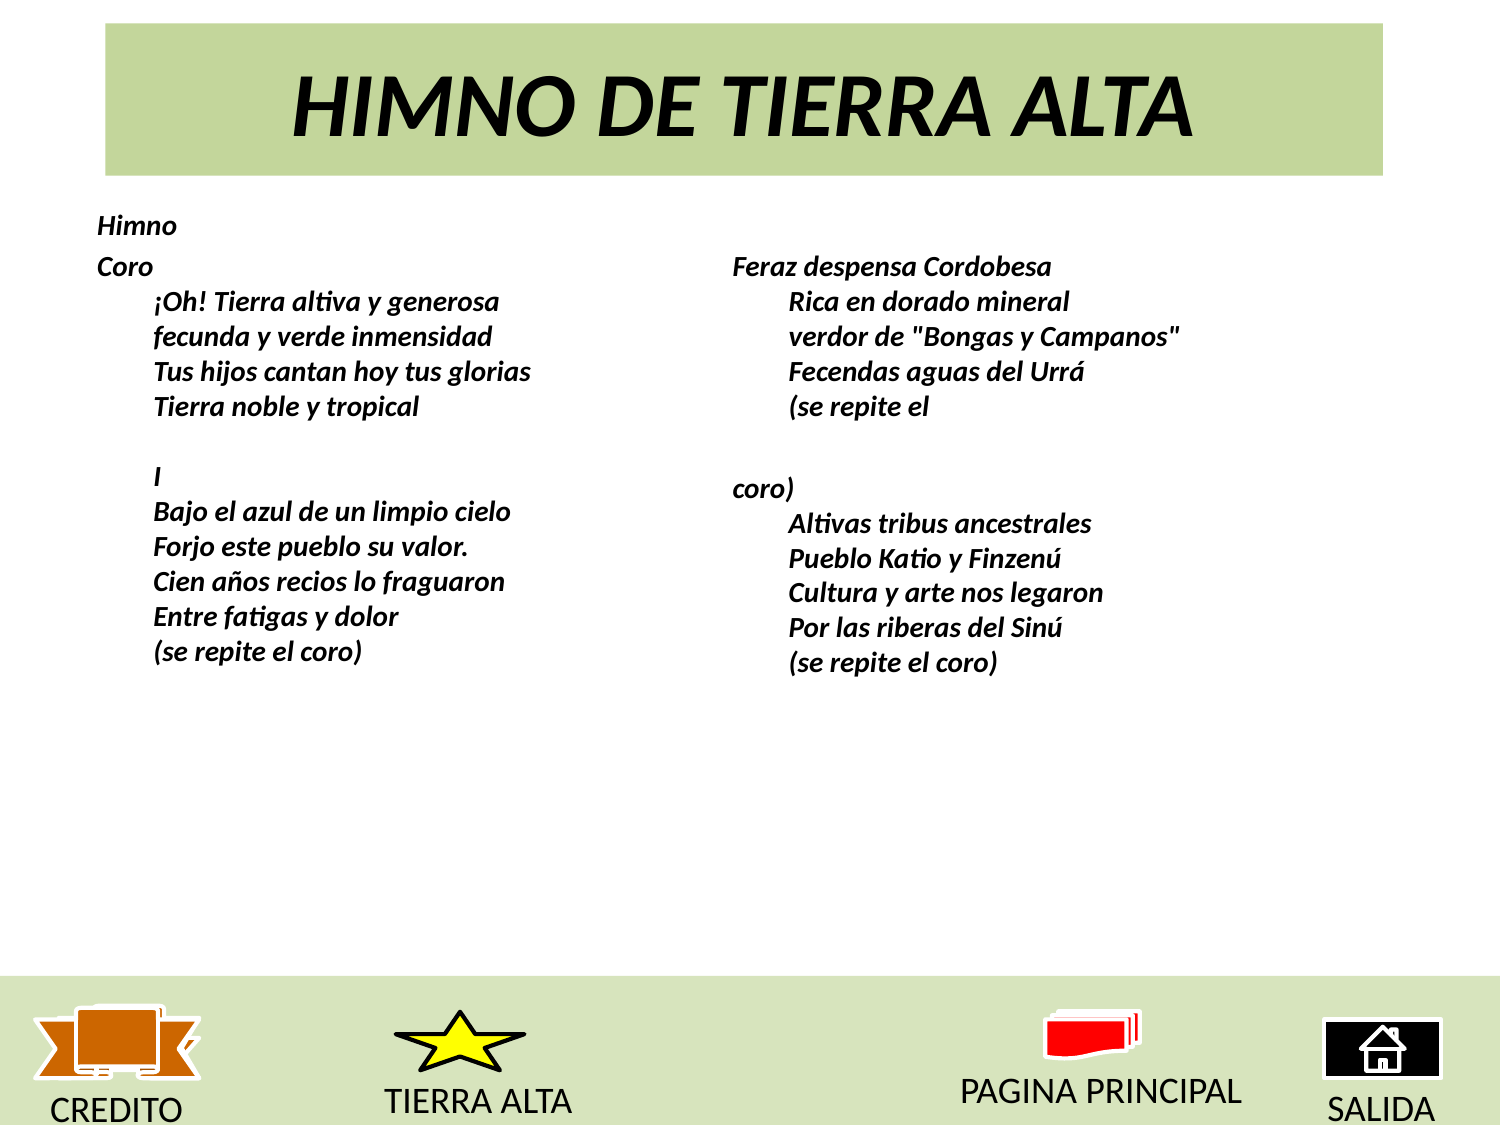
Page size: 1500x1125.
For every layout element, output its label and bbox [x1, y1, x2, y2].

text_box [0, 257, 1114, 408]
title [105, 23, 1383, 176]
list [82, 199, 1383, 974]
text_box [0, 974, 1500, 1125]
